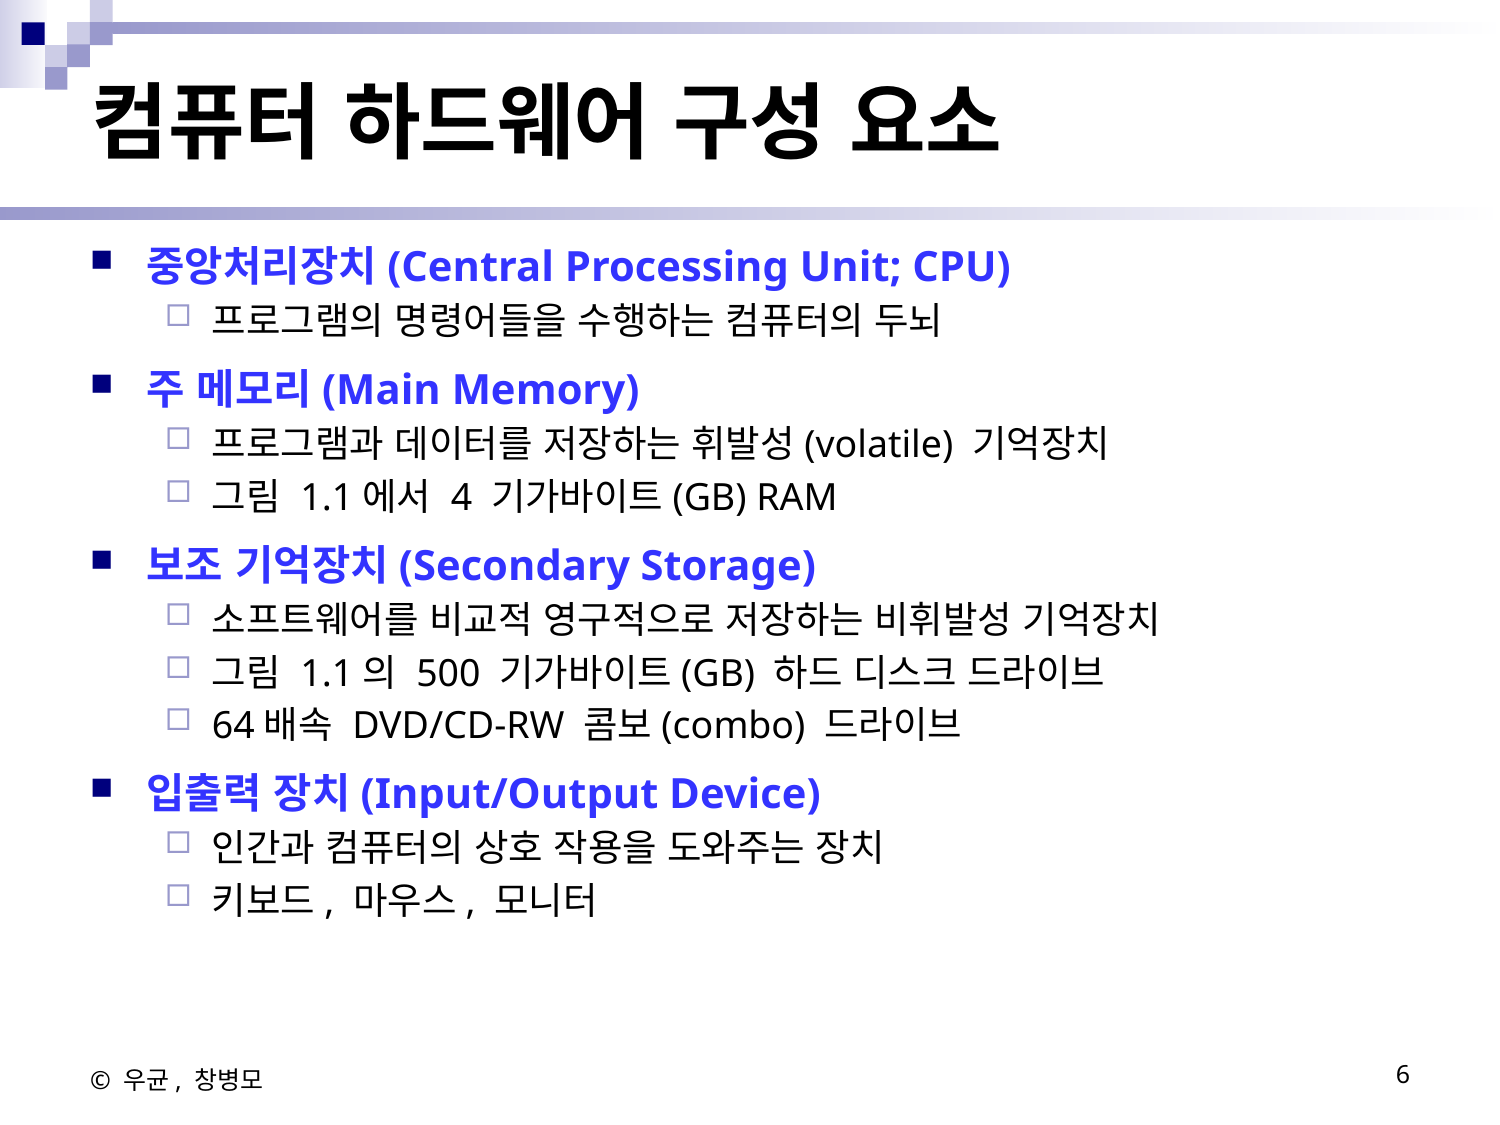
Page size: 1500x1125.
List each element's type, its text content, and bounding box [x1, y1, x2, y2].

list 중앙처리장치(Central Processing Unit; CPU) 프로그램의 명령어들을 수행하는 컴퓨터의 두뇌 주 메모리(Main Memory) 프로그램과 데이터를 저장하는 휘발성(volatile) 기억장치 그림 1.1에서 4 기가바이트(GB) RAM 보조 기억장치(Secondary Storage) 소프트웨어를 비교적 영구적으로 저장하는 비휘발성 기억장치 그림 1.1의 500 기가바이트(GB) 하드 디스크 드라이브 64배속 DVD/CD-RW 콤보(combo) 드라이브 입출력 장치(Input/Output Device) 인간과 컴퓨터의 상호 작용을 도와주는 장치 키보드, 마우스, 모니터 [75, 231, 1425, 1024]
title 컴퓨터 하드웨어 구성 요소 [76, 42, 1427, 197]
slide_number © 우균, 창병모 [75, 1024, 425, 1103]
slide_number 6 [1074, 1025, 1425, 1100]
